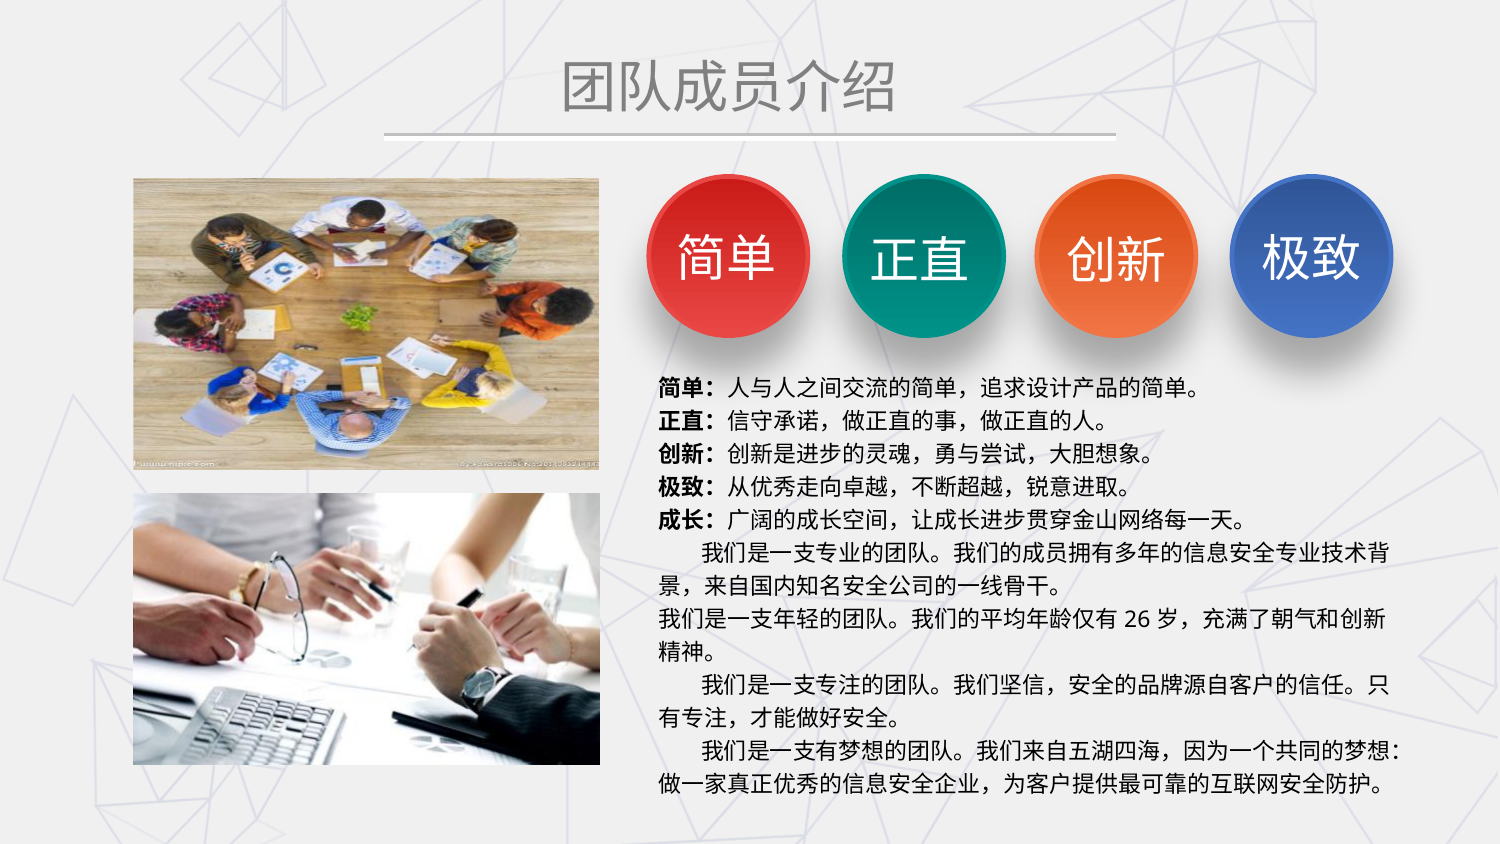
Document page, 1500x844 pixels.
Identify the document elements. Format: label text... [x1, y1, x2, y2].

picture [0, 0, 1498, 844]
text_box 简单 [665, 220, 789, 293]
text_box [647, 175, 809, 337]
text_box 简单：人与人之间交流的简单，追求设计产品的简单。 正直：信守承诺，做正直的事，做正直的人。 创新：创新是进步的灵魂，勇与尝试，大胆想象。 极致：从优秀走向卓越，不断超越，锐意进取。 成长：广阔的成长空间，让成长进步贯穿金山网络每一天。 我们是一支专业的团队。我们的成员拥有多年的信息安全专业技术背景，来自国内知名安全公司的一线骨干。 我们是一支年轻的团队。我们的平均年龄仅有26岁，充满了朝气和创新精神。 我们是一支专注的团队。我们坚信，安全的品牌源自客户的信任。只有专注，才能做好安全。 我们是一支有梦想的团队。我们来自五湖四海，因为一个共同的梦想：做一家真正优秀的信息安全企业，为客户提供最可靠的互联网安全防护。 [647, 362, 1409, 803]
text_box [1035, 175, 1197, 337]
text_box [843, 175, 1005, 337]
title 团队成员介绍 [280, 51, 1178, 136]
text_box 正直 [858, 222, 992, 294]
text_box [132, 178, 600, 470]
text_box 创新 [1055, 222, 1178, 294]
text_box 极致 [1250, 220, 1373, 292]
text_box [1230, 175, 1393, 337]
